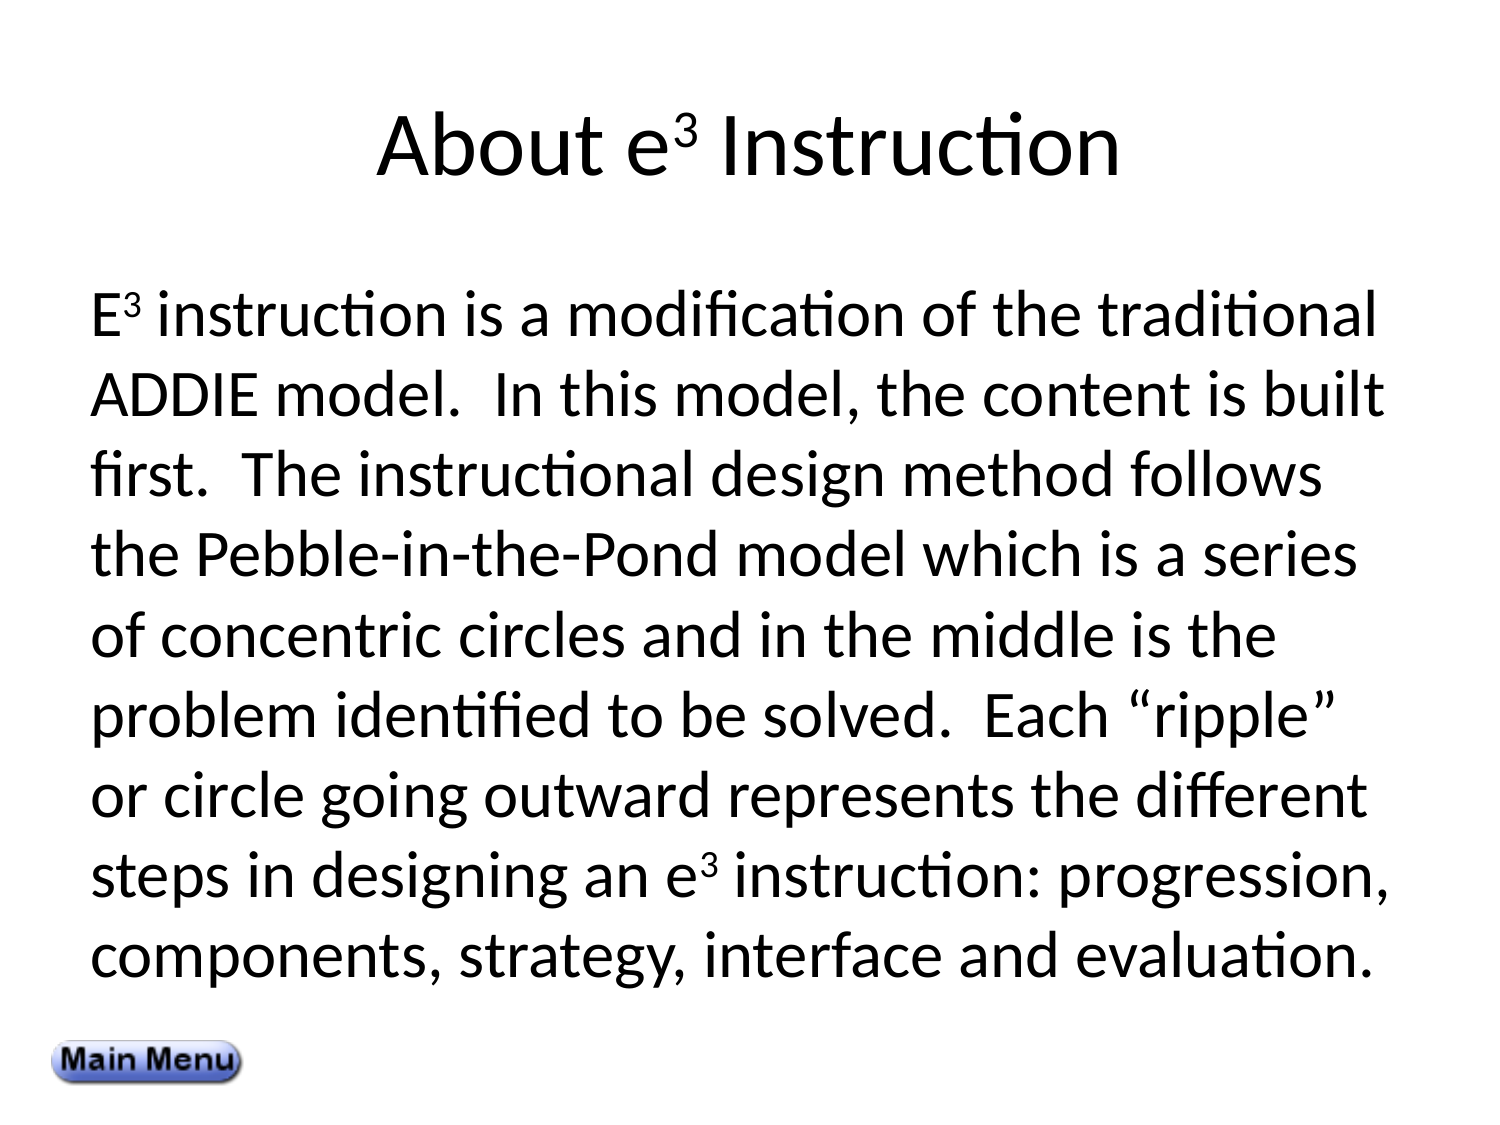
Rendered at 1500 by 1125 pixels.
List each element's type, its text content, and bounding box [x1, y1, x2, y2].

list E3 instruction is a modification of the traditional ADDIE model. In this model, the content is built first. The instructional design method follows the Pebble-in-the-Pond model which is a series of concentric circles and in the middle is the problem identified to be solved. Each “ripple” or circle going outward represents the different steps in designing an e3 instruction: progression, components, strategy, interface and evaluation. [75, 262, 1425, 1005]
picture [49, 1039, 249, 1091]
title About e3 Instruction [75, 45, 1425, 233]
